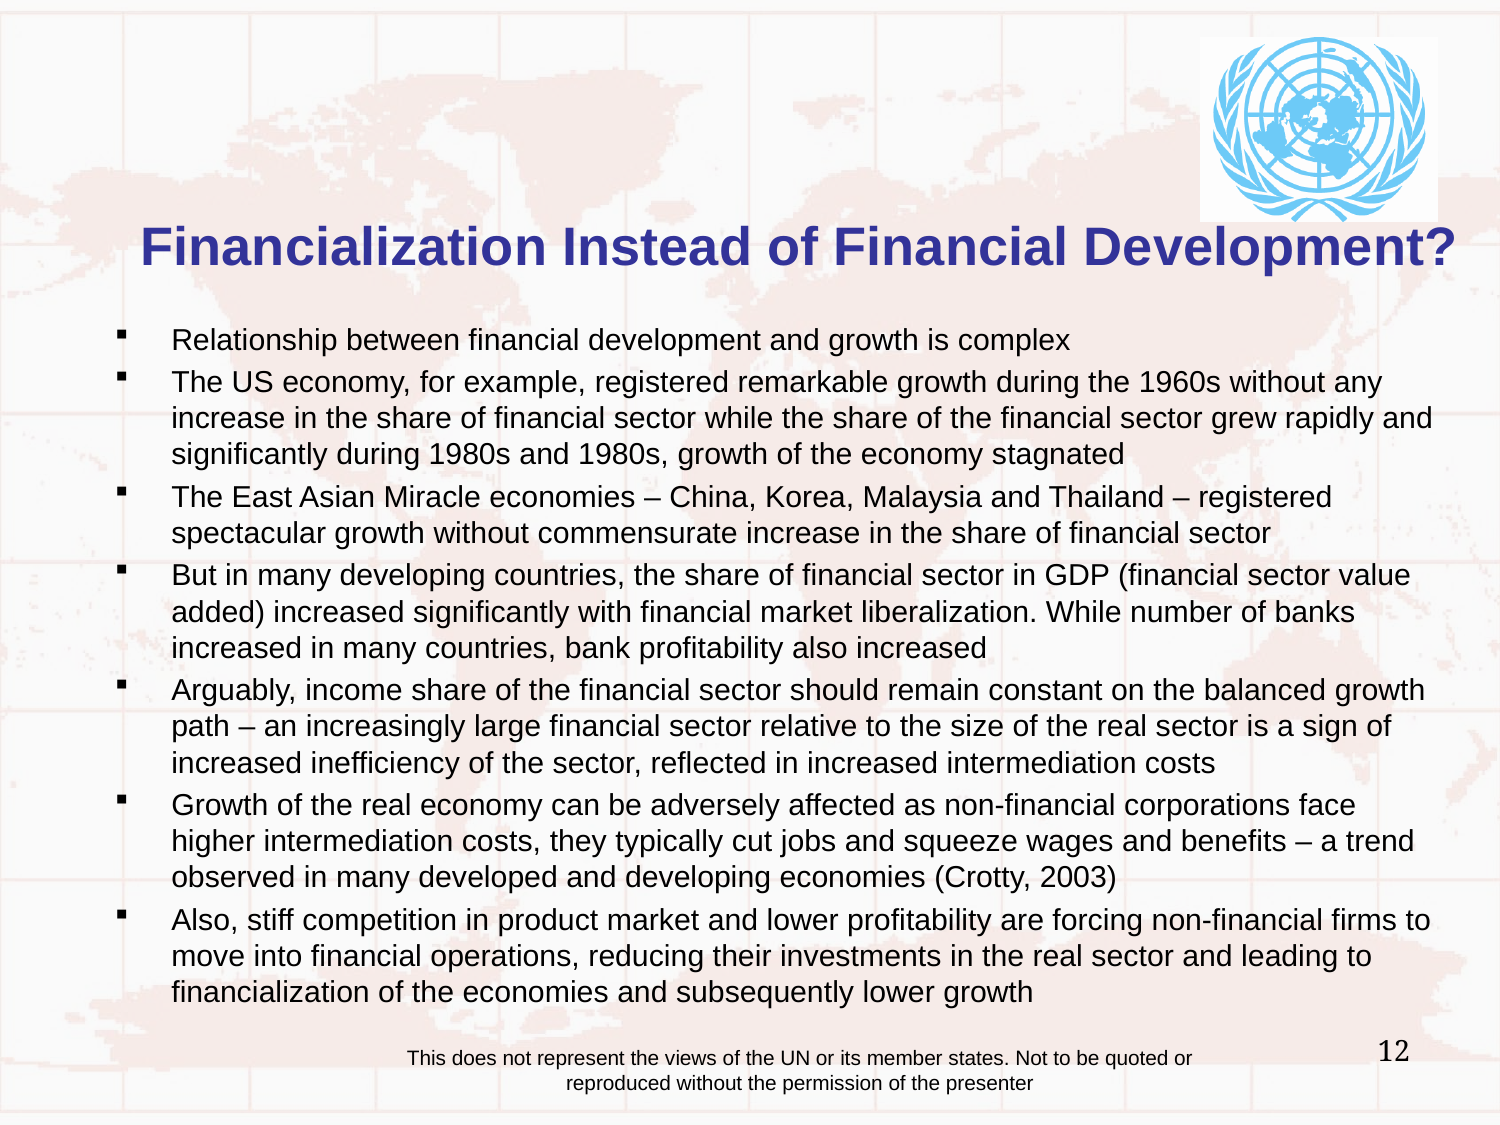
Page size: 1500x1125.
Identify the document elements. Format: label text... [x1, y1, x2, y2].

title Financialization Instead of Financial Development? [125, 174, 1475, 313]
list Relationship between financial development and growth is complex The US economy, for example, registered remarkable growth during the 1960s without any increase in the share of financial sector while the share of the financial sector grew rapidly and significantly during 1980s and 1980s, growth of the economy stagnated The East Asian Miracle economies – China, Korea, Malaysia and Thailand – registered spectacular growth without commensurate increase in the share of financial sector But in many developing countries, the share of financial sector in GDP (financial sector value added) increased significantly with financial market liberalization. While number of banks increased in many countries, bank profitability also increased Arguably, income share of the financial sector should remain constant on the balanced growth path – an increasingly large financial sector relative to the size of the real sector is a sign of increased inefficiency of the sector, reflected in increased intermediation costs Growth of the real economy can be adversely affected as non-financial corporations face higher intermediation costs, they typically cut jobs and squeeze wages and benefits – a trend observed in many developed and developing economies (Crotty, 2003) Also, stiff competition in product market and lower profitability are forcing non-financial firms to move into financial operations, reducing their investments in the real sector and leading to financialization of the economies and subsequently lower growth [99, 312, 1463, 1013]
picture [1200, 37, 1438, 174]
slide_number 12 [1074, 1024, 1426, 1103]
footer This does not represent the views of the UN or its member states. Not to be quoted or reproduced without the permission of the presenter [374, 1037, 1226, 1116]
